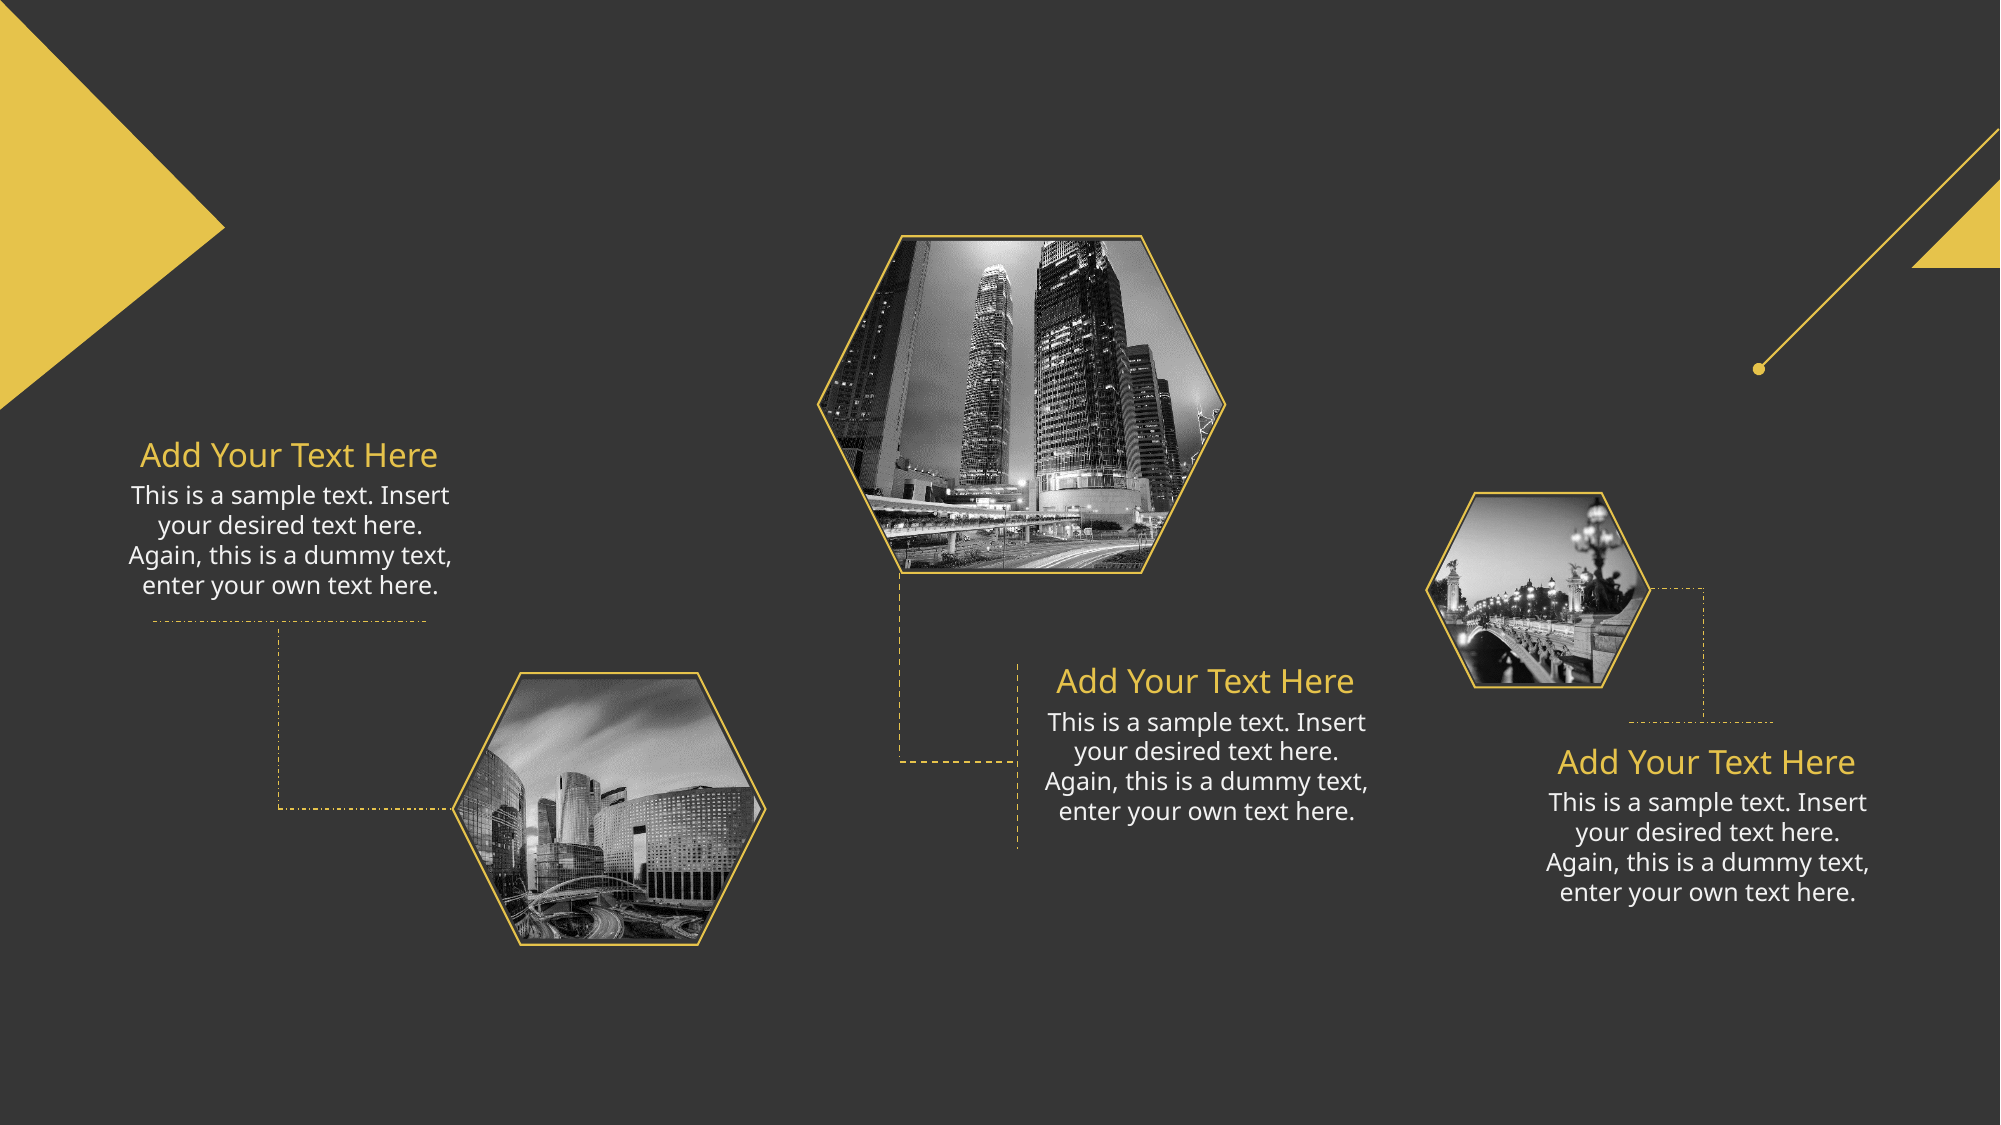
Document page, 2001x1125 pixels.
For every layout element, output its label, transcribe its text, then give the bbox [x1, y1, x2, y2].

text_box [152, 621, 451, 810]
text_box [1426, 492, 1651, 688]
text_box [898, 569, 1145, 574]
text_box [1223, 397, 1227, 412]
text_box This is a sample text. Insert your desired text here. Again, this is a dummy text, enter your own text here. [1024, 698, 1390, 834]
text_box This is a sample text. Insert your desired text here. Again, this is a dummy text, enter your own text here. [1525, 778, 1891, 914]
text_box [898, 235, 1145, 240]
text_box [452, 673, 766, 945]
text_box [1758, 128, 1999, 370]
text_box Add Your Text Here [1024, 653, 1388, 698]
text_box Add Your Text Here [1525, 733, 1889, 778]
picture [820, 240, 1223, 569]
text_box [0, 0, 227, 412]
text_box Add Your Text Here [108, 427, 471, 472]
text_box [816, 397, 820, 412]
text_box This is a sample text. Insert your desired text here. Again, this is a dummy text, enter your own text here. [107, 472, 474, 608]
